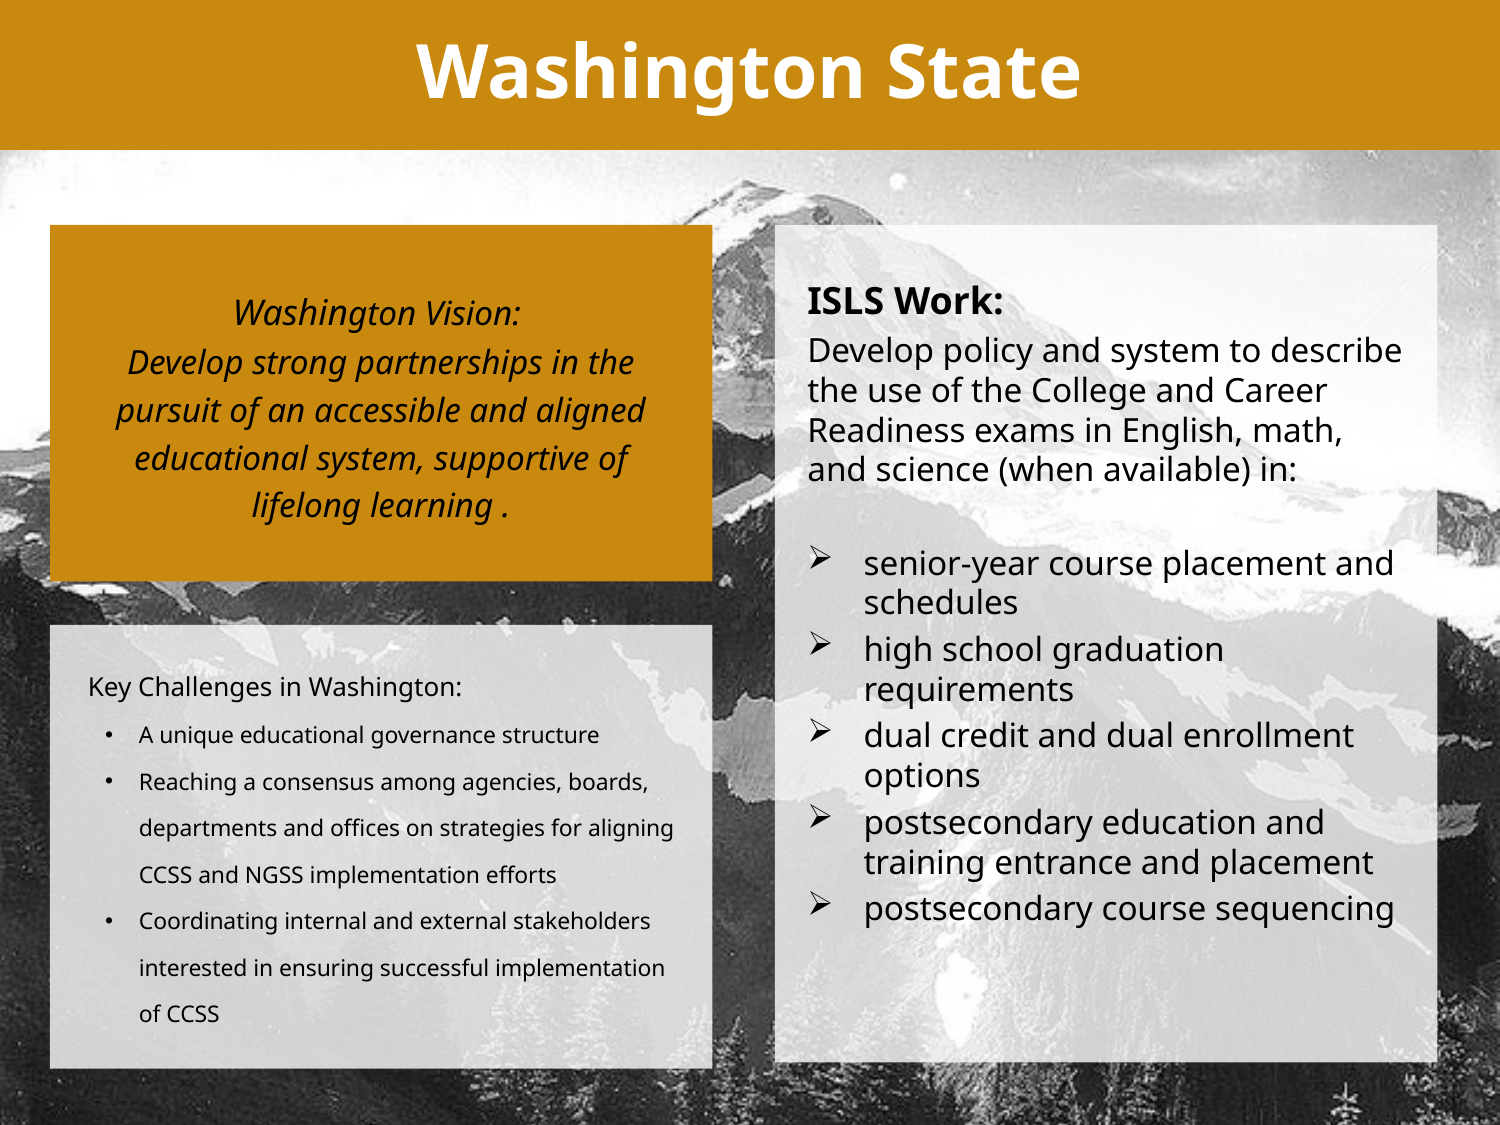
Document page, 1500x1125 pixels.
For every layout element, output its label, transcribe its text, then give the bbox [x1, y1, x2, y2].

text_box Washington State [37, 12, 1463, 98]
text_box [0, 0, 1500, 99]
picture [0, 99, 1500, 1125]
